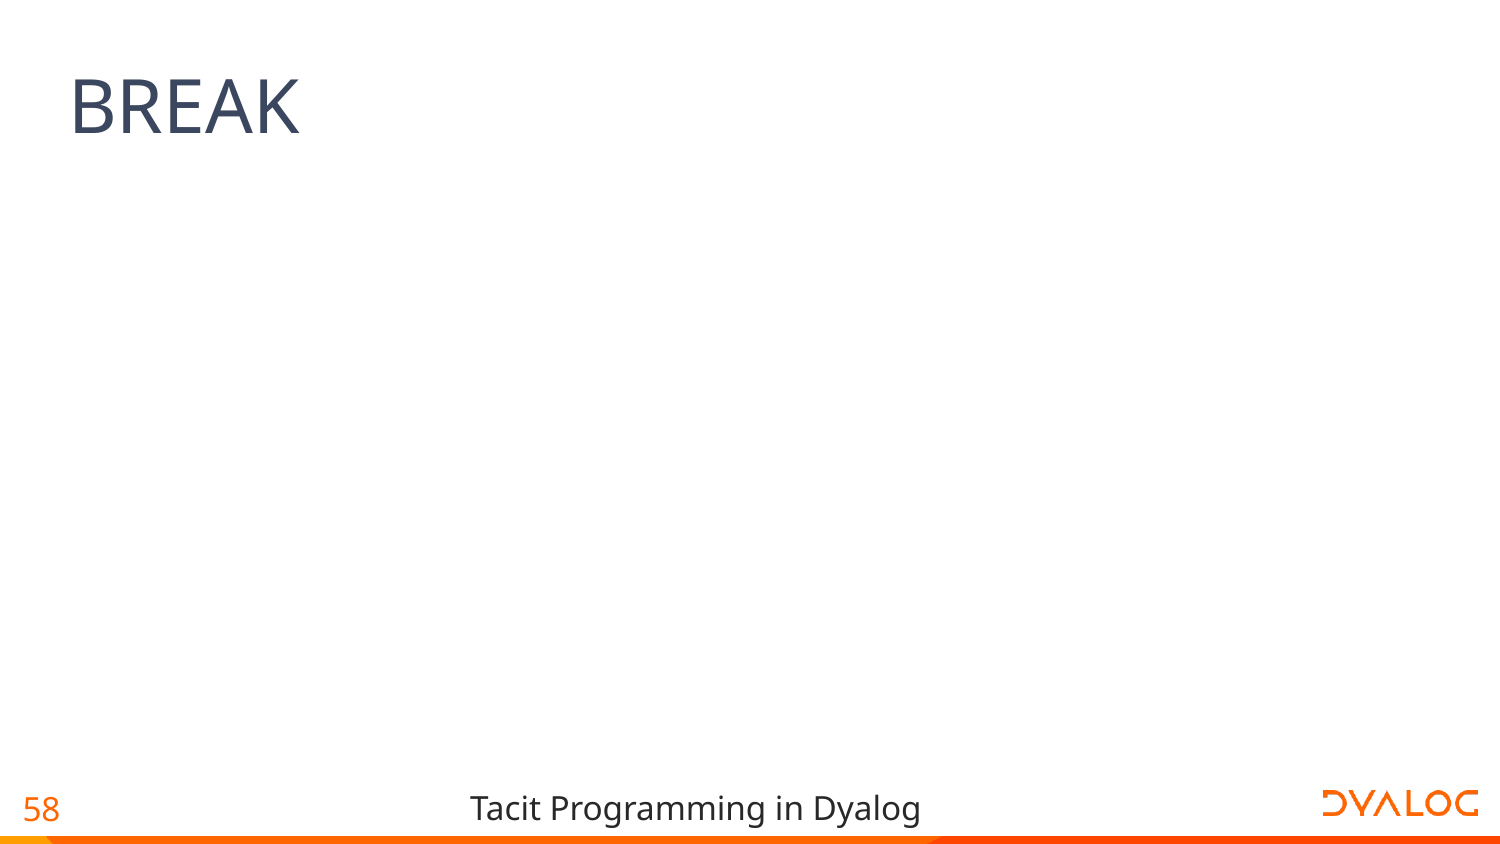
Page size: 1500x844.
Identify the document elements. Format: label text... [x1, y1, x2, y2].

picture [1323, 790, 1478, 816]
title BREAK [53, 43, 1121, 157]
picture [0, 836, 1500, 844]
